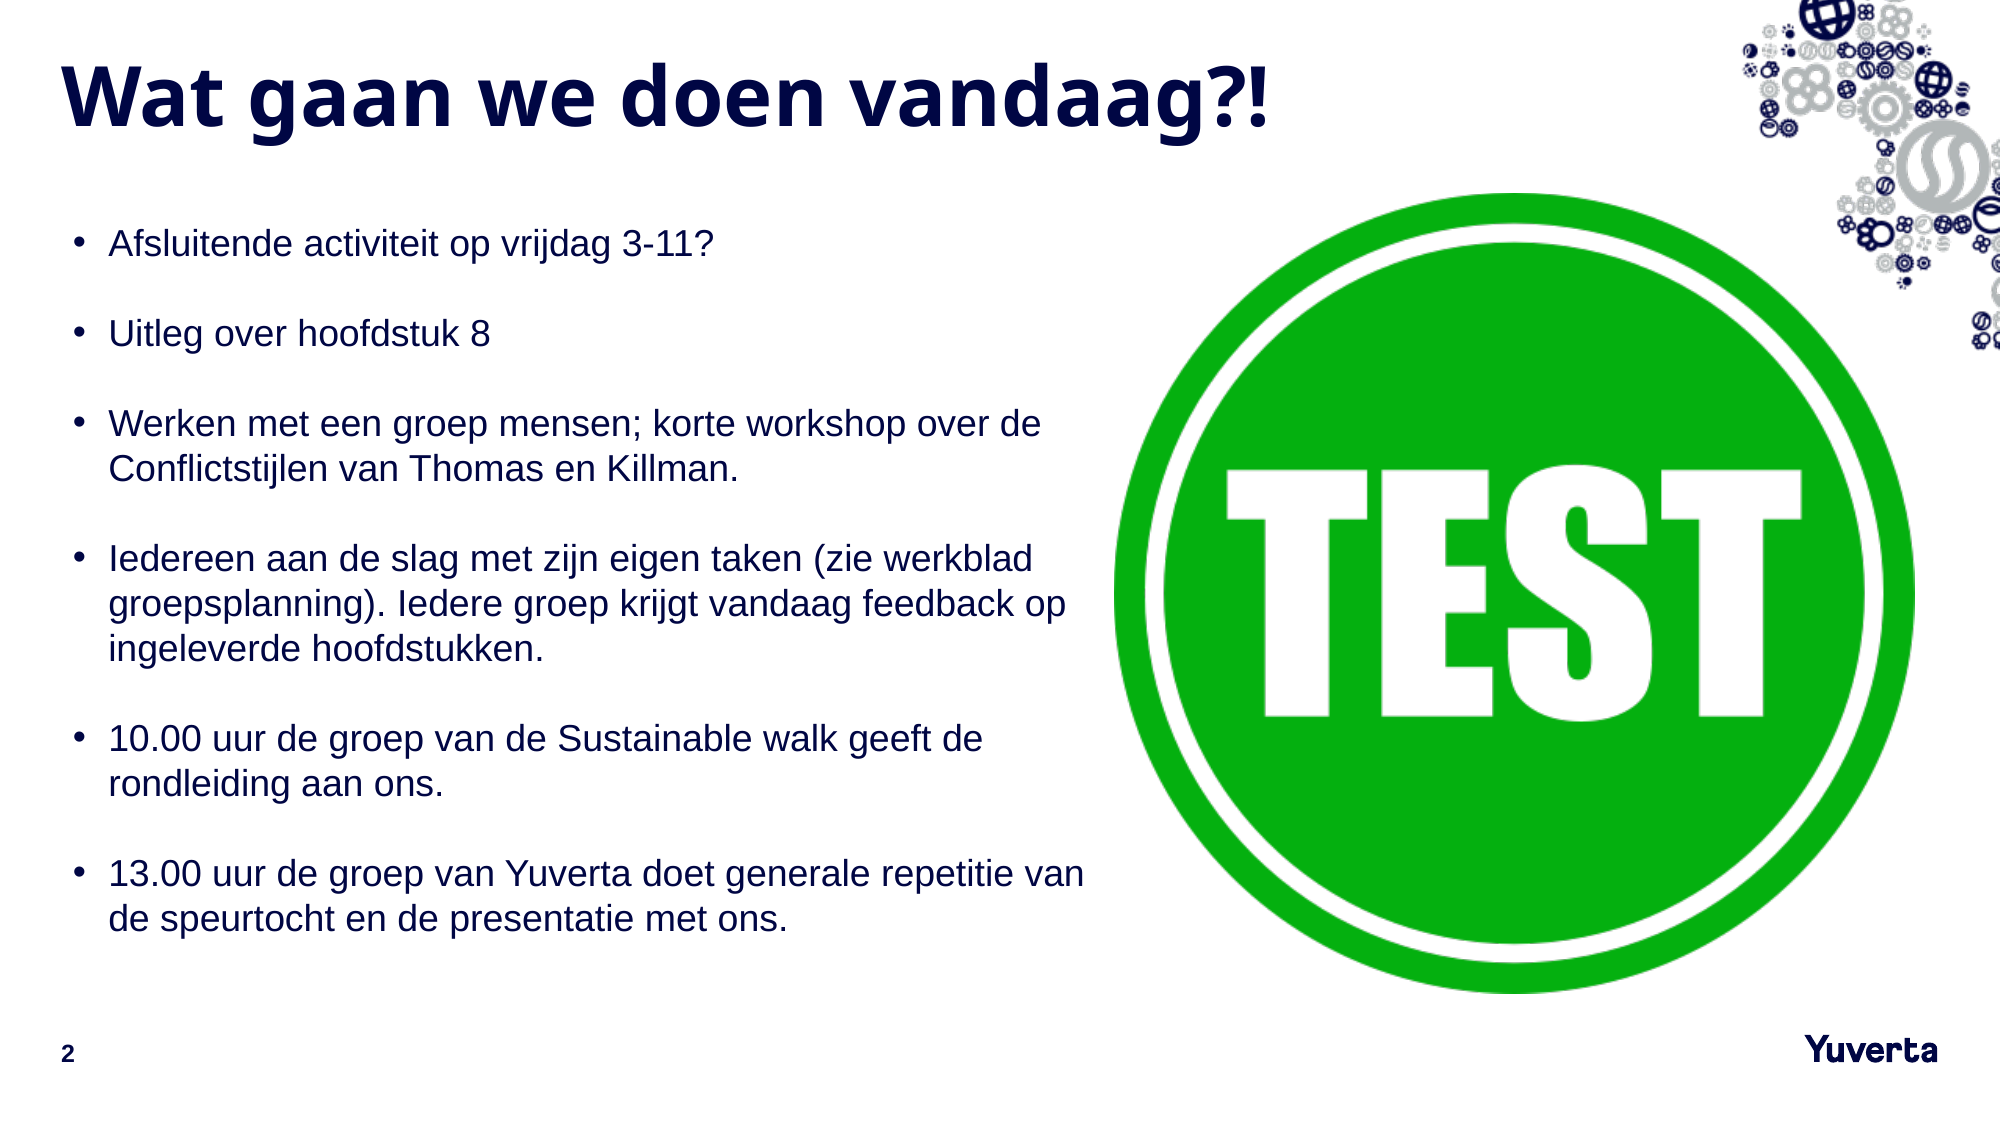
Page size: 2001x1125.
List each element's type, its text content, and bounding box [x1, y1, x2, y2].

list Afsluitende activiteit op vrijdag 3-11? Uitleg over hoofdstuk 8 Werken met een groep mensen; korte workshop over de Conflictstijlen van Thomas en Killman. Iedereen aan de slag met zijn eigen taken (zie werkblad groepsplanning). Iedere groep krijgt vandaag feedback op ingeleverde hoofdstukken. 10.00 uur de groep van de Sustainable walk geeft de rondleiding aan ons. 13.00 uur de groep van Yuverta doet generale repetitie van de speurtocht en de presentatie met ons. [72, 218, 1114, 944]
title Wat gaan we doen vandaag?! [60, 48, 1720, 239]
picture [0, 0, 2000, 1125]
slide_number 2 [60, 1037, 113, 1073]
